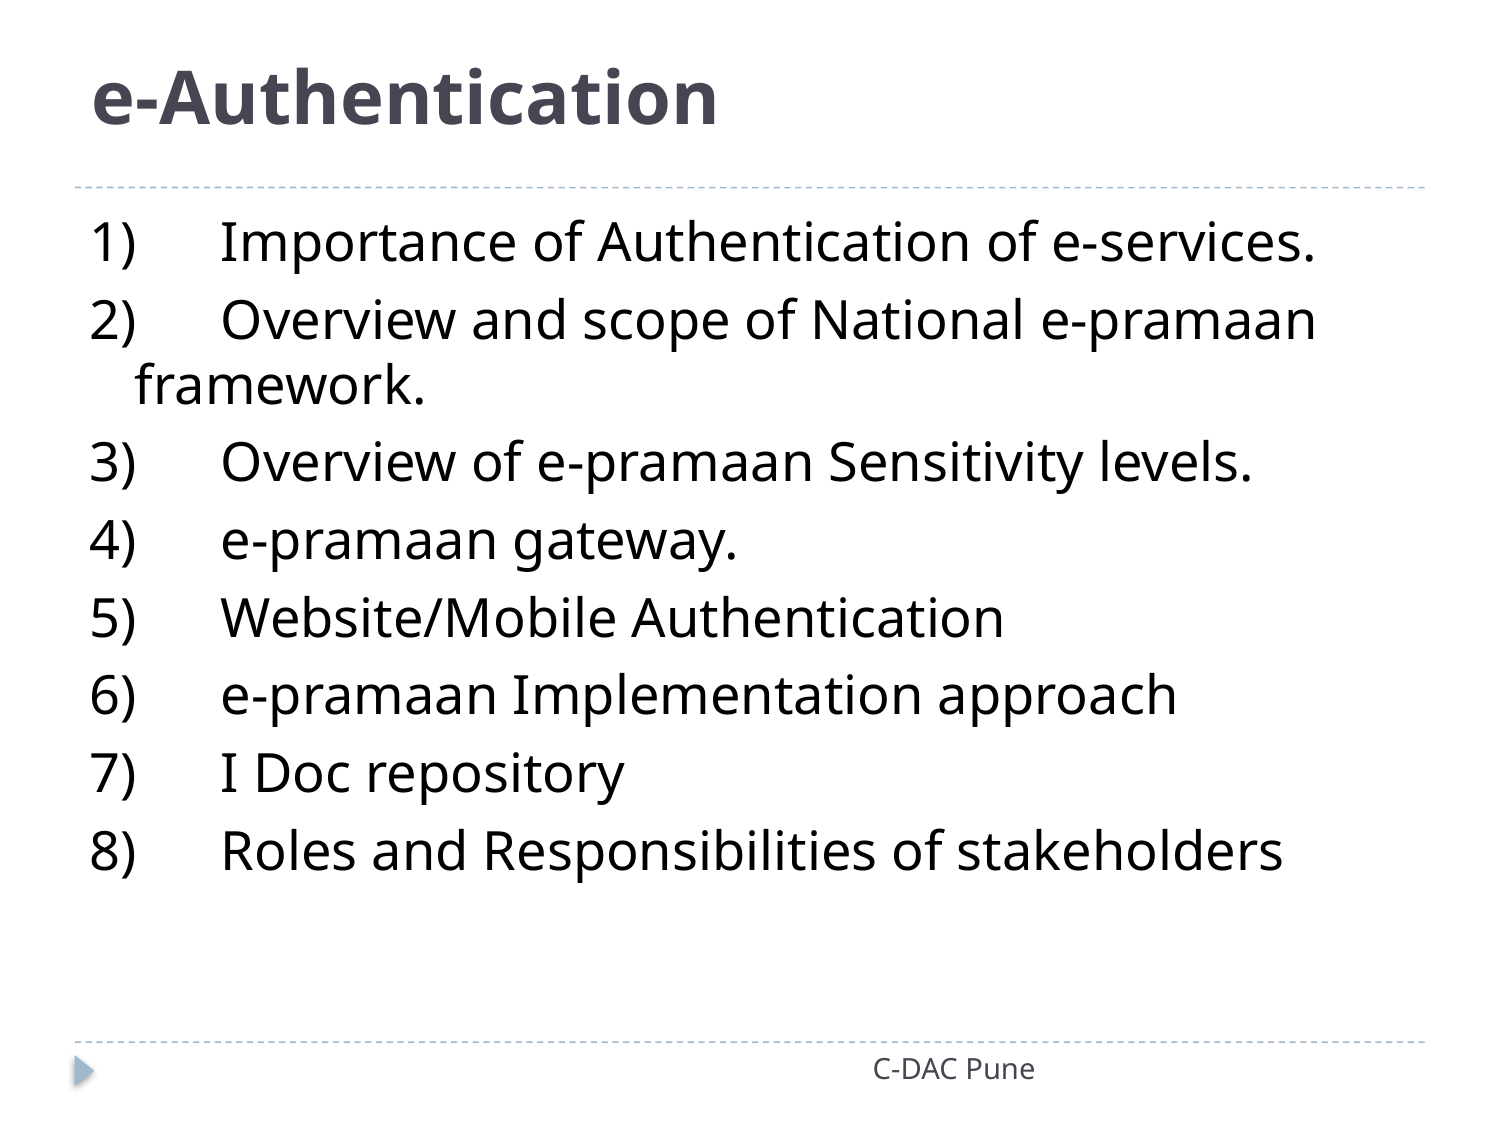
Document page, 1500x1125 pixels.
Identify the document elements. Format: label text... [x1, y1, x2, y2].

title e-Authentication [76, 42, 1352, 147]
list 1) Importance of Authentication of e-services. 2) Overview and scope of National e-pramaan framework. 3) Overview of e-pramaan Sensitivity levels. 4) e-pramaan gateway. 5) Website/Mobile Authentication 6) e-pramaan Implementation approach 7) I Doc repository 8) Roles and Responsibilities of stakeholders [75, 200, 1425, 1010]
footer C-DAC Pune [475, 1042, 1051, 1103]
